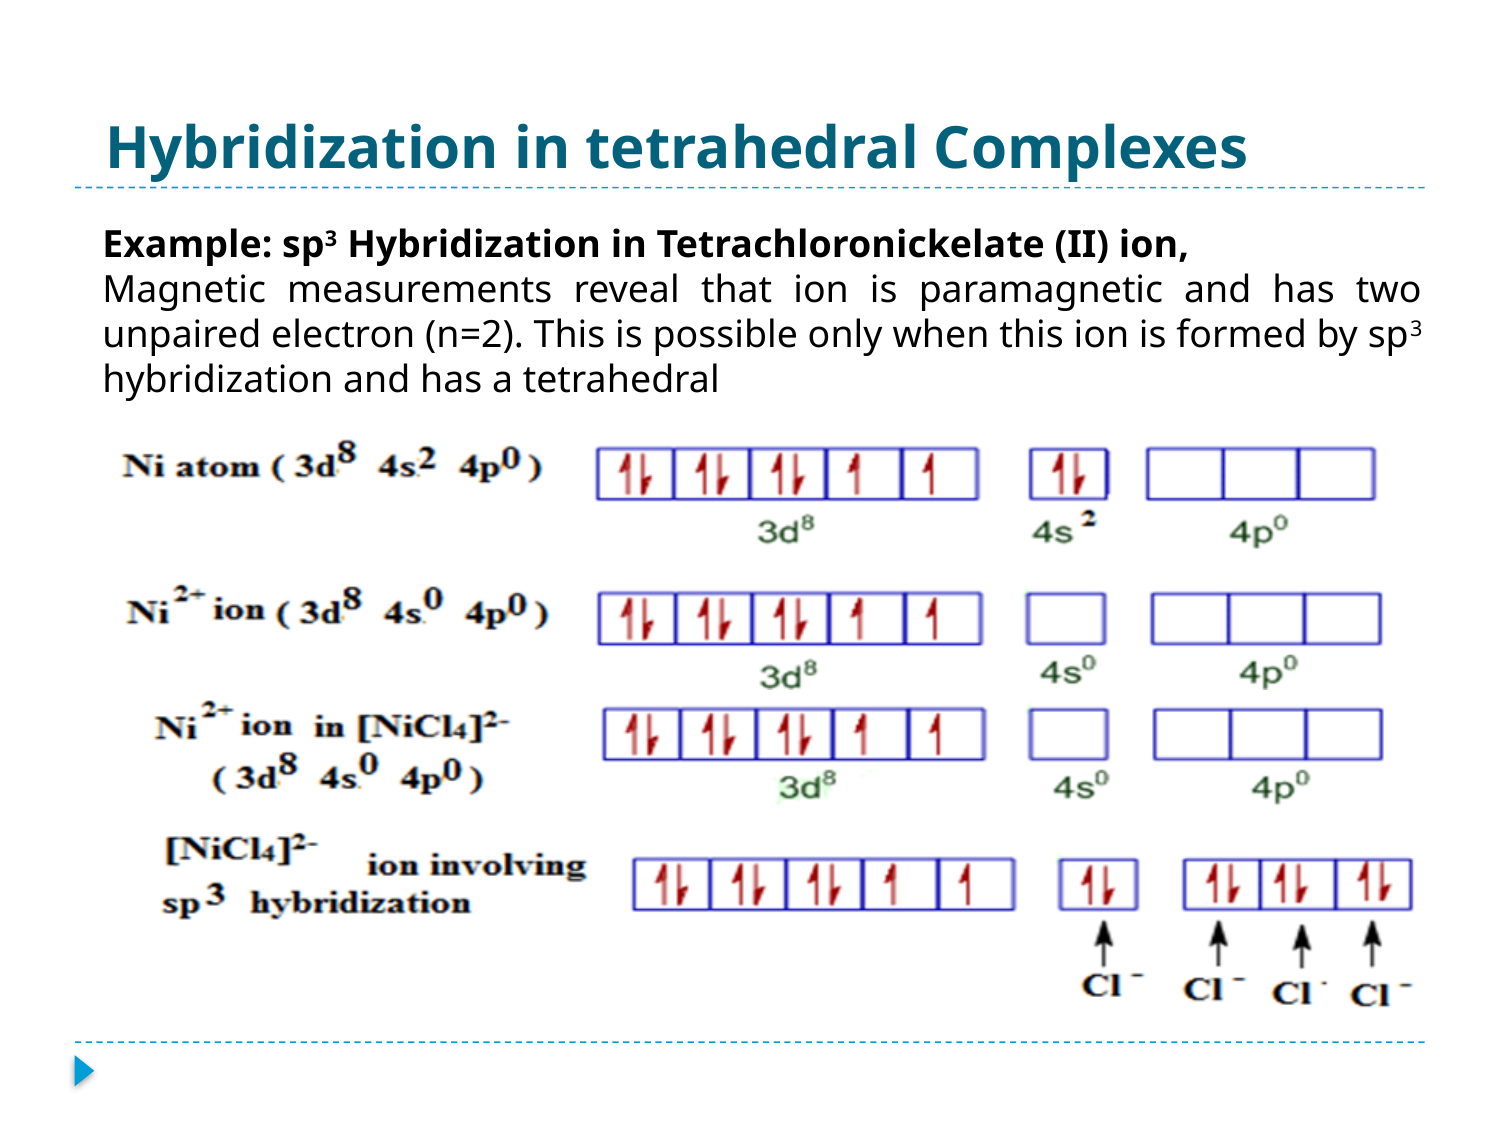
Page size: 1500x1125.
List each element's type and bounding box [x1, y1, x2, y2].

picture [105, 437, 1432, 1019]
